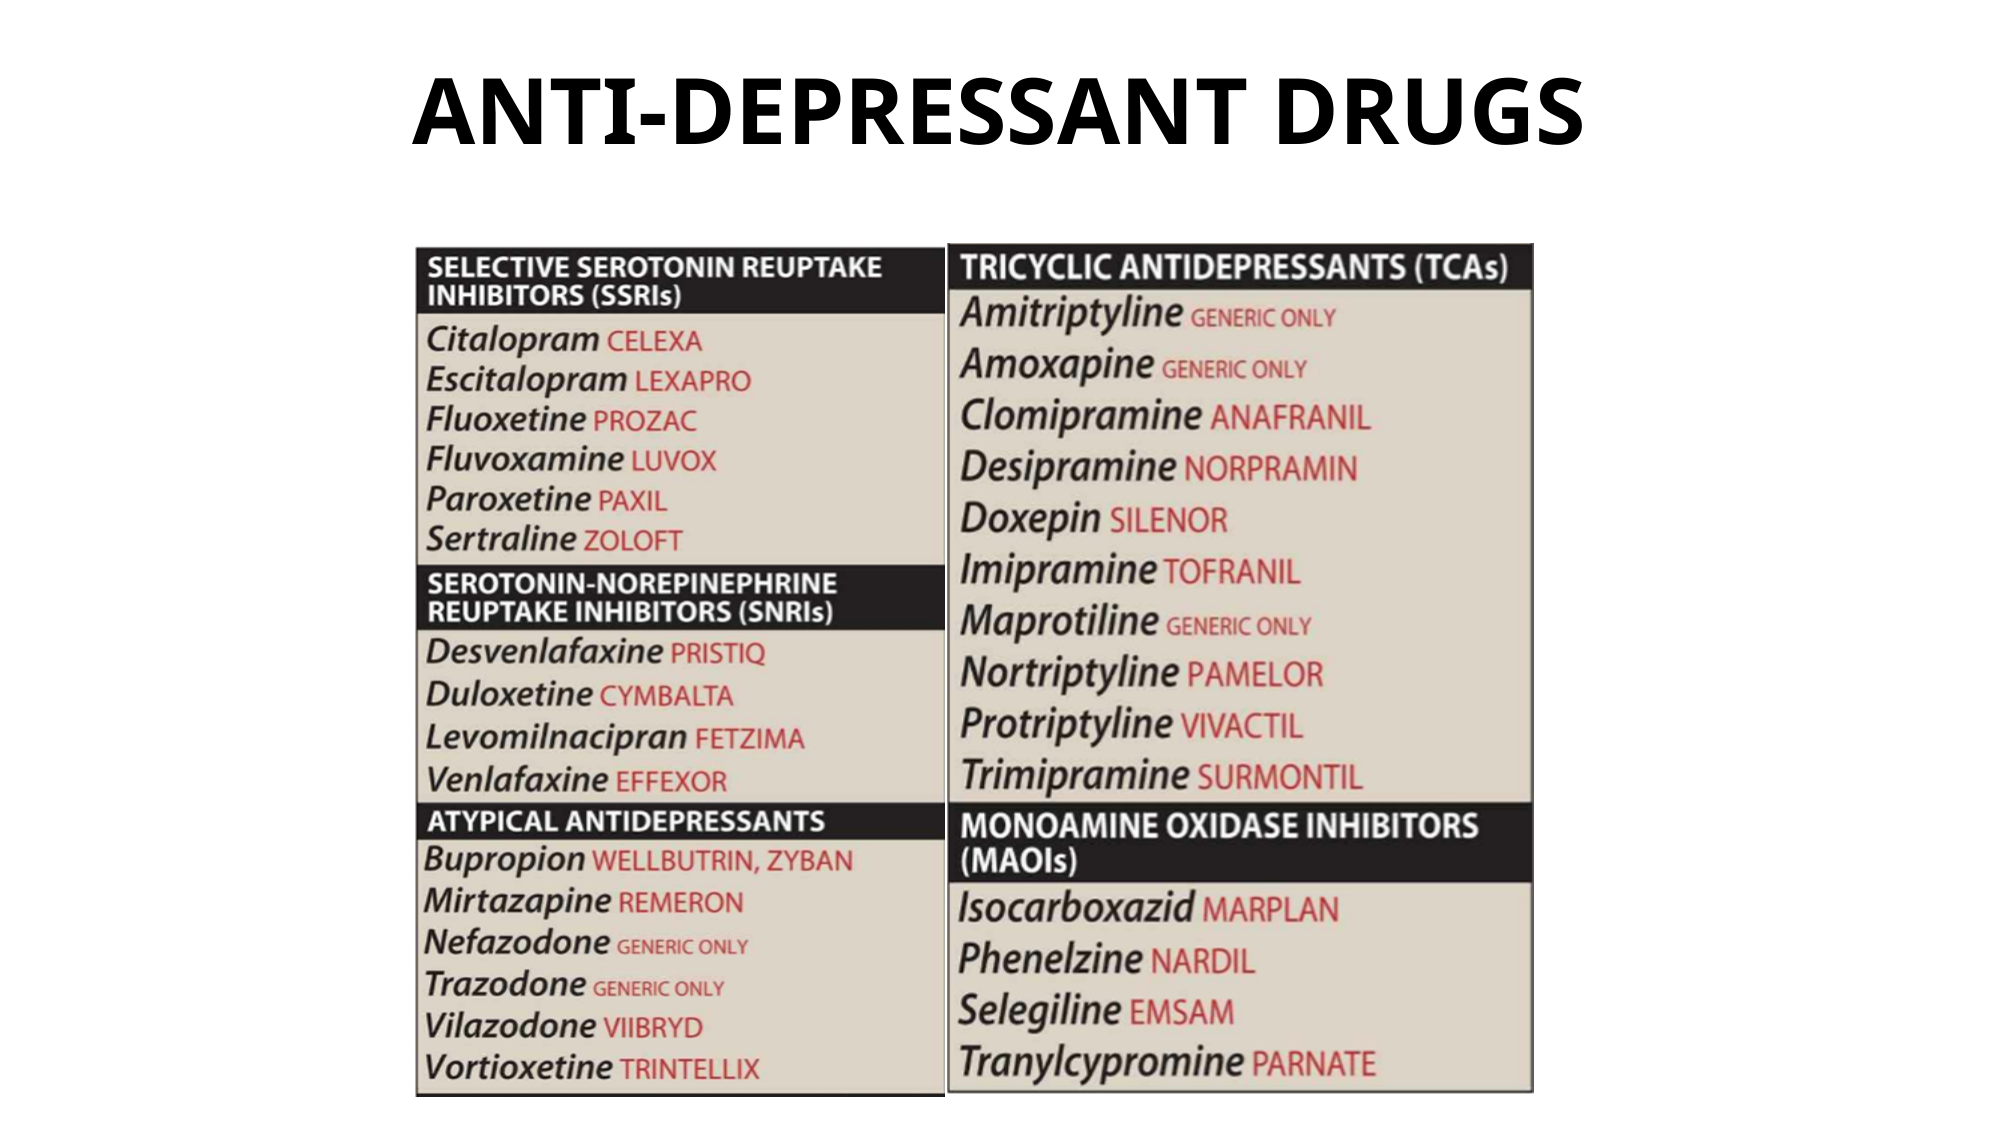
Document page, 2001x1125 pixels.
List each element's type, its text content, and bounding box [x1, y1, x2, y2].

text_box ANTI-DEPRESSANT DRUGS [324, 45, 1675, 233]
picture [413, 243, 945, 1097]
picture [947, 243, 1534, 1104]
